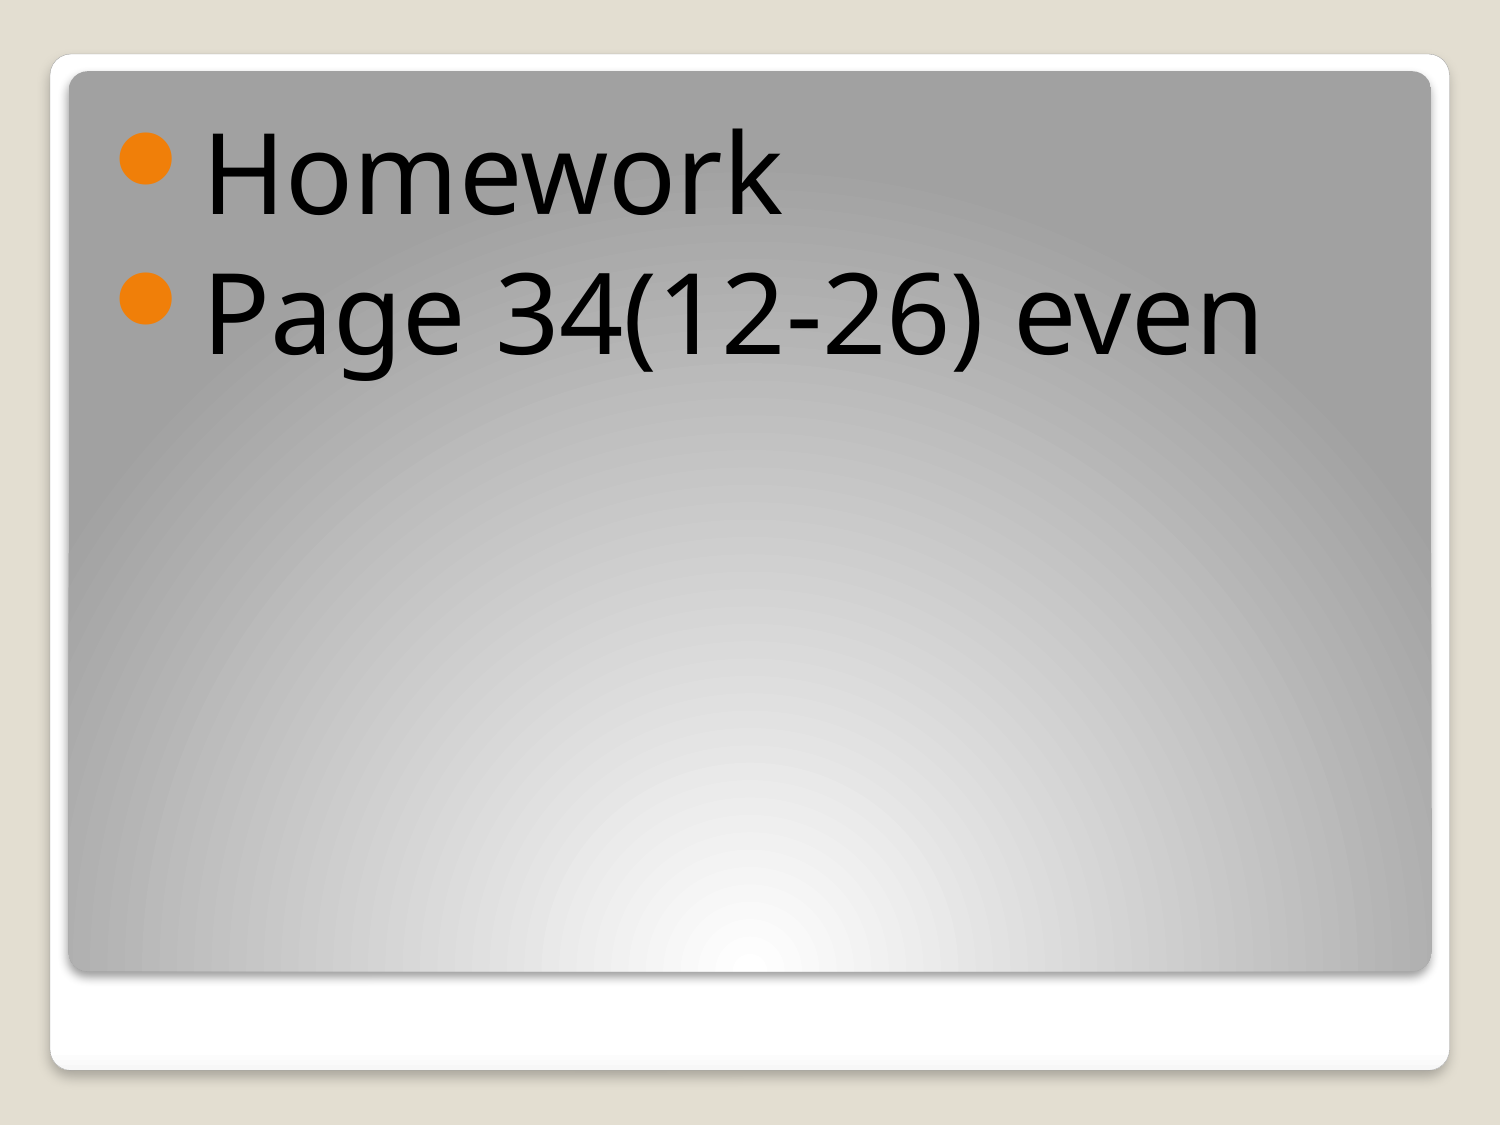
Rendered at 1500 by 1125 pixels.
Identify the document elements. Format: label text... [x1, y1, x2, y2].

list Homework Page 34(12-26) even [82, 86, 1425, 774]
